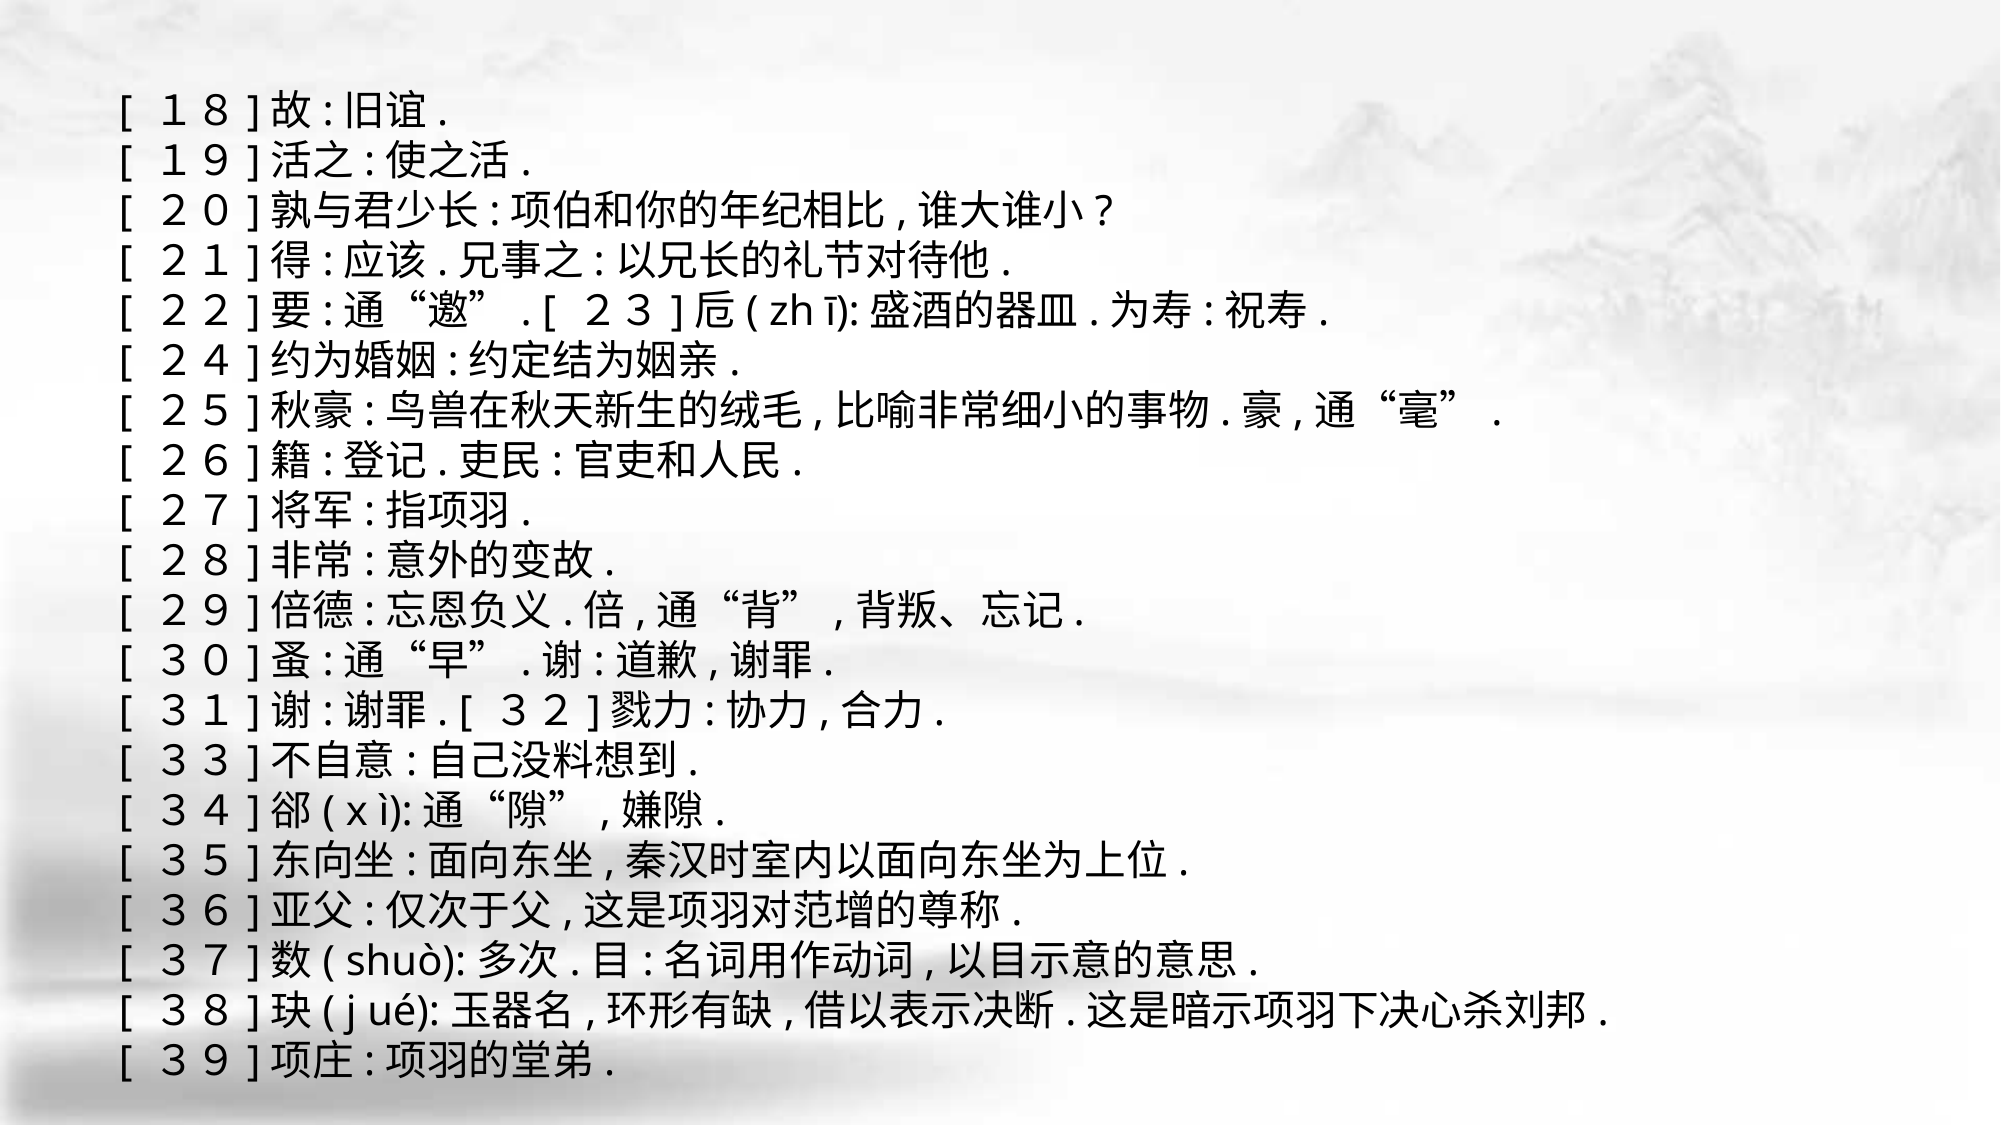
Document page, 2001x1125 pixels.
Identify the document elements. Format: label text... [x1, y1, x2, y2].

picture [0, 0, 2001, 1125]
text_box [ １８]故:旧谊. [ １９]活之:使之活. [ ２０]孰与君少长:项伯和你的年纪相比,谁大谁小? [ ２１]得:应该.兄事之:以兄长的礼节对待他. [ ２２]要:通“邀”. [ ２３]卮( zh ī):盛酒的器皿.为寿:祝寿. [ ２４]约为婚姻:约定结为姻亲. [ ２５]秋豪:鸟兽在秋天新生的绒毛,比喻非常细小的事物.豪,通“毫”. [ ２６]籍:登记.吏民:官吏和人民. [ ２７]将军:指项羽. [ ２８]非常:意外的变故. [ ２９]倍德:忘恩负义.倍,通“背”,背叛、忘记. [ ３０]蚤:通“早”.谢:道歉,谢罪. [ ３１]谢:谢罪. [ ３２]戮力:协力,合力. [ ３３]不自意:自己没料想到. [ ３４]郤( x ì):通“隙”,嫌隙. [ ３５]东向坐:面向东坐,秦汉时室内以面向东坐为上位. [ ３６]亚父:仅次于父,这是项羽对范增的尊称. [ ３７]数( shuò):多次.目:名词用作动词,以目示意的意思. [ ３８]玦( j ué):玉器名,环形有缺,借以表示决断.这是暗示项羽下决心杀刘邦. [ ３９]项庄:项羽的堂弟. [104, 76, 2000, 1092]
